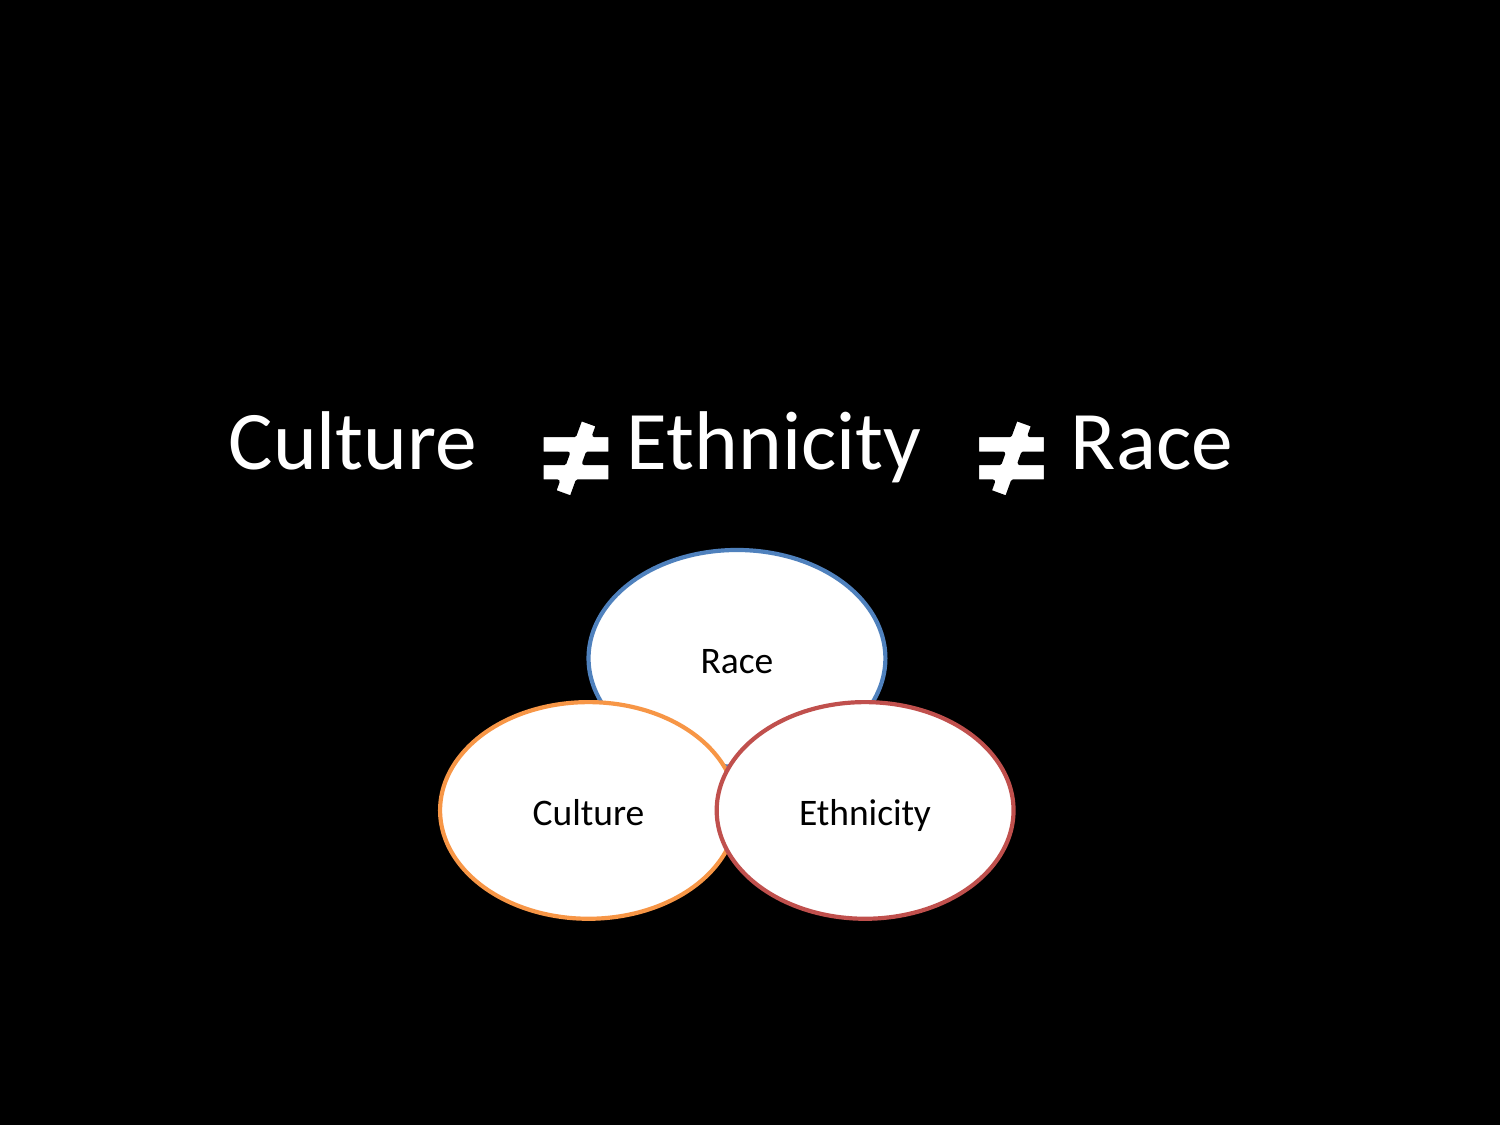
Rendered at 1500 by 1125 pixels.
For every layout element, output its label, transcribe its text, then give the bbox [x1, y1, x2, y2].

text_box Culture [437, 700, 727, 921]
text_box Ethnicity [714, 700, 1016, 921]
text_box [974, 416, 1048, 500]
list Culture Ethnicity Race [75, 262, 1425, 1005]
text_box [539, 416, 613, 500]
text_box Race [586, 547, 888, 765]
